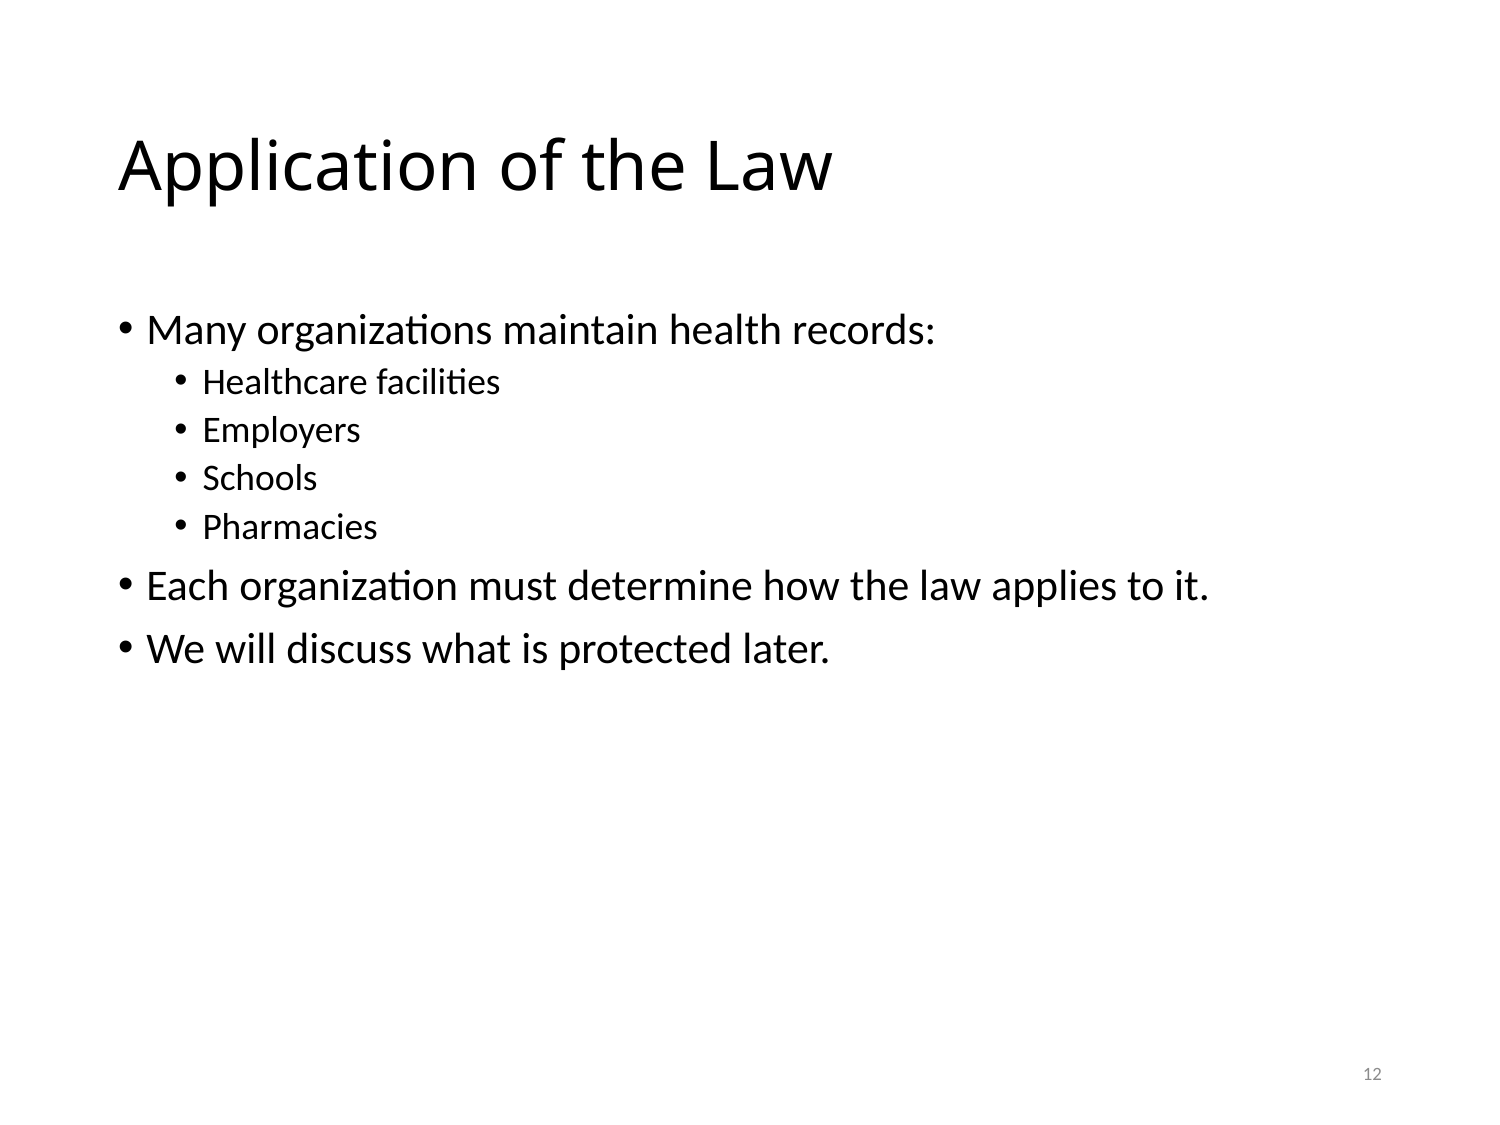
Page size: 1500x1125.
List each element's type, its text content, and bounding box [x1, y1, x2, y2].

slide_number 12 [1059, 1042, 1397, 1103]
title Application of the Law [103, 59, 1397, 278]
list Many organizations maintain health records: Healthcare facilities Employers Schools Pharmacies Each organization must determine how the law applies to it. We will discuss what is protected later. [103, 299, 1397, 1014]
